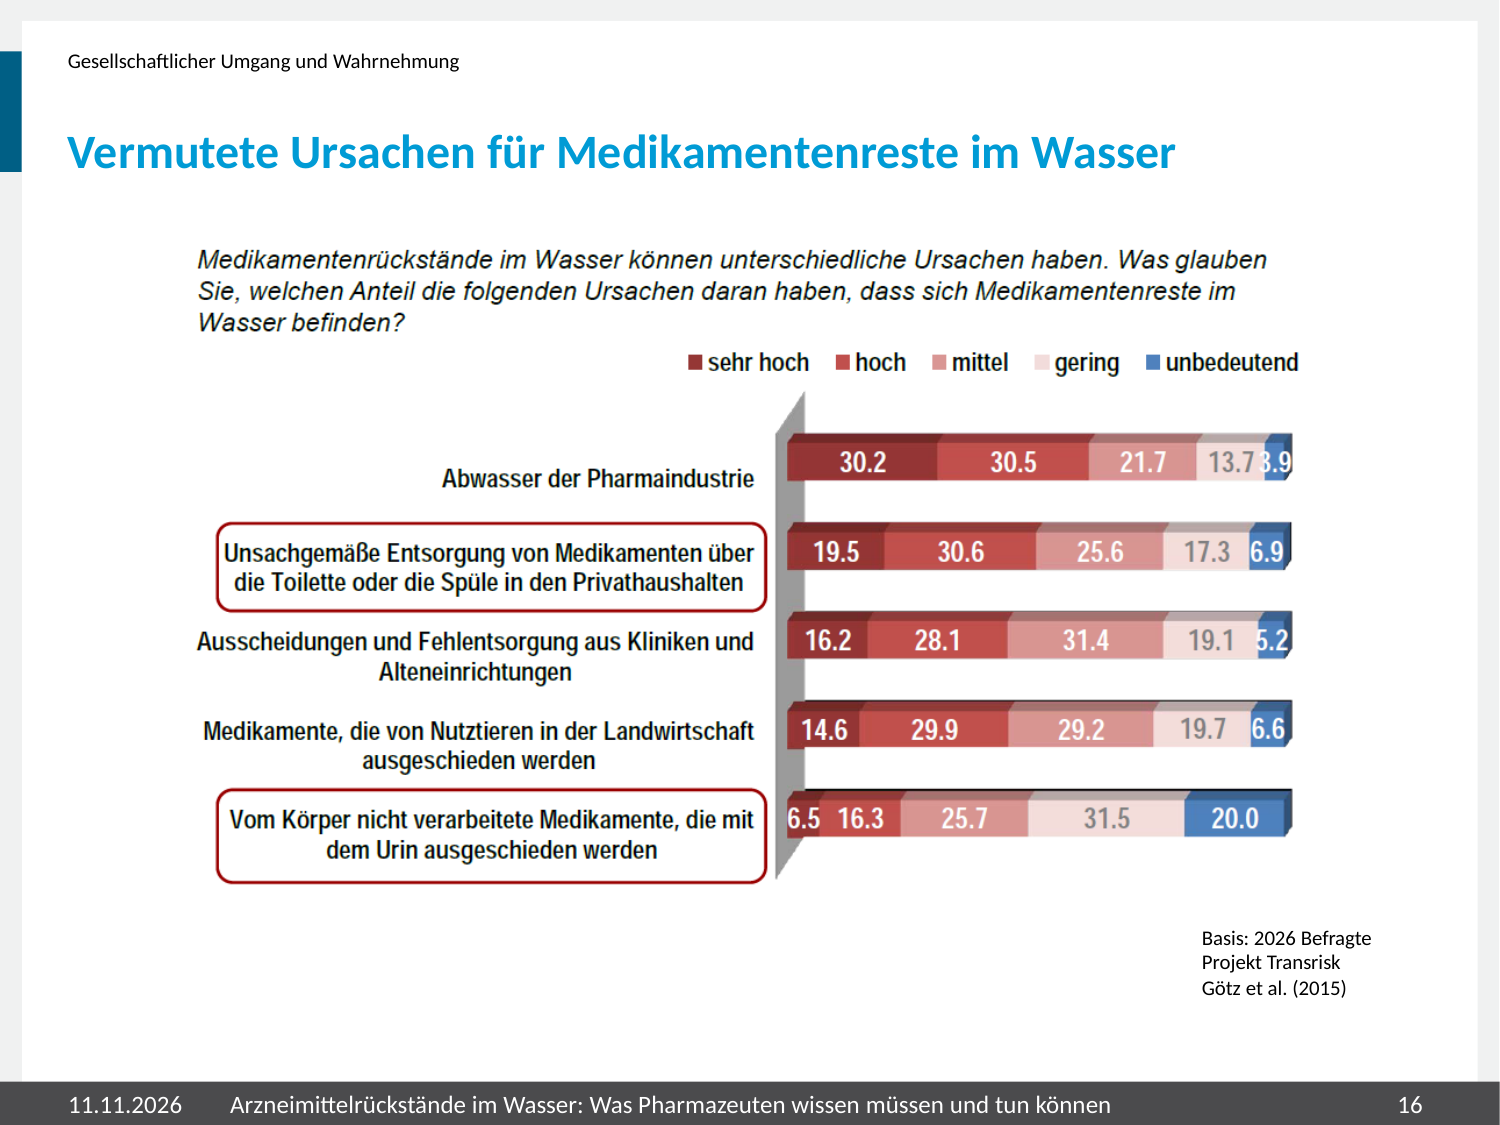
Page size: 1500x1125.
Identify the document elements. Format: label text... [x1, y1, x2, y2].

title Vermutete Ursachen für Medikamentenreste im Wasser [67, 77, 1418, 178]
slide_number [68, 1082, 230, 1125]
slide_number 16 [1331, 1082, 1423, 1125]
list [67, 245, 1424, 1044]
footer Arzneimittelrückstände im Wasser: Was Pharmazeuten wissen müssen und tun können [230, 1082, 1199, 1125]
text_box Basis: 2026 Befragte Projekt Transrisk Götz et al. (2015) [1187, 916, 1425, 1007]
list Gesellschaftlicher Umgang und Wahrnehmung [67, 47, 1415, 86]
picture [182, 236, 1318, 889]
